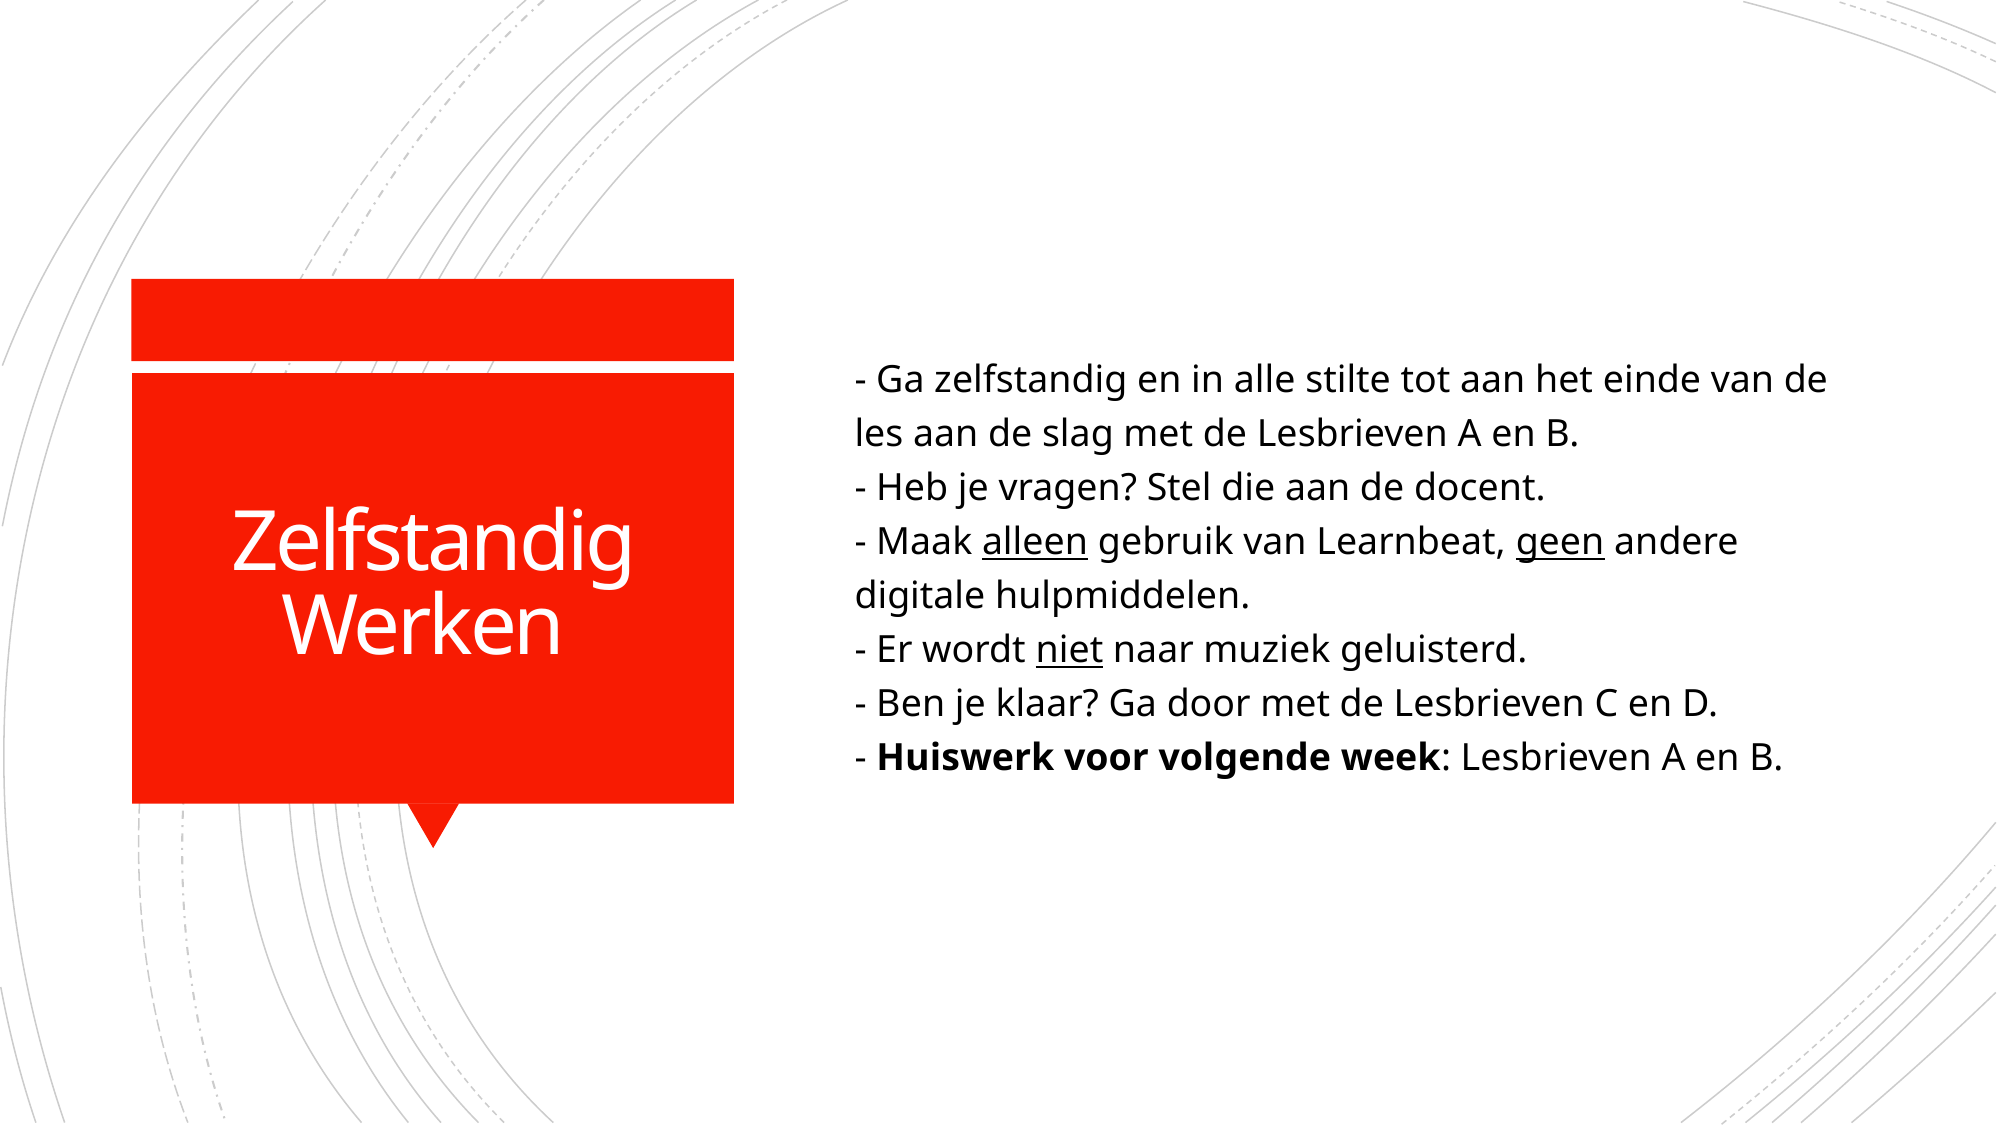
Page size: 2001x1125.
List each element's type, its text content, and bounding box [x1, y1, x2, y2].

title Zelfstandig Werken [145, 385, 720, 789]
list - Ga zelfstandig en in alle stilte tot aan het einde van de les aan de slag met de Lesbrieven A en B. - Heb je vragen? Stel die aan de docent. - Maak alleen gebruik van Learnbeat, geen andere digitale hulpmiddelen. - Er wordt niet naar muziek geluisterd. - Ben je klaar? Ga door met de Lesbrieven C en D. - Huiswerk voor volgende week: Lesbrieven A en B. [839, 131, 1871, 993]
